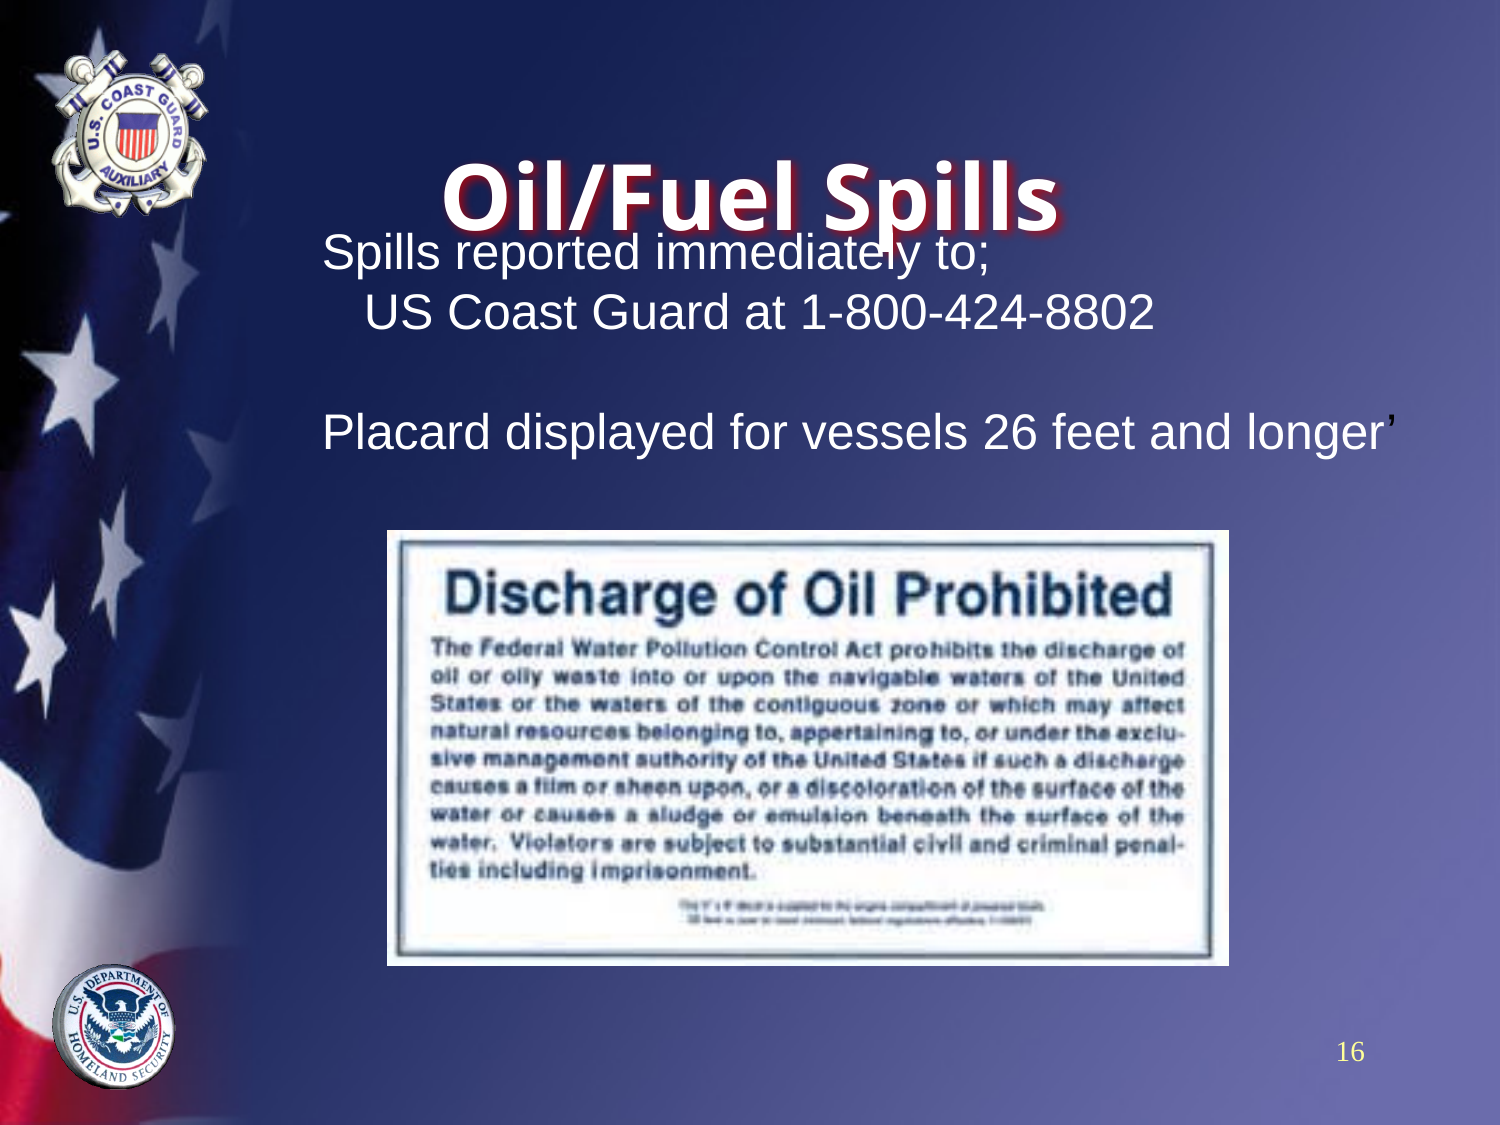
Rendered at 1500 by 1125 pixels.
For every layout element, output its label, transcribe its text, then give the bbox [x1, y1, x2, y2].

title Oil/Fuel Spills [112, 99, 1388, 288]
slide_number 16 [1074, 1025, 1388, 1100]
picture [0, 0, 1500, 1125]
text_box Spills reported immediately to; US Coast Guard at 1-800-424-8802 Placard displayed for vessels 26 feet and longer’ [306, 212, 1413, 528]
